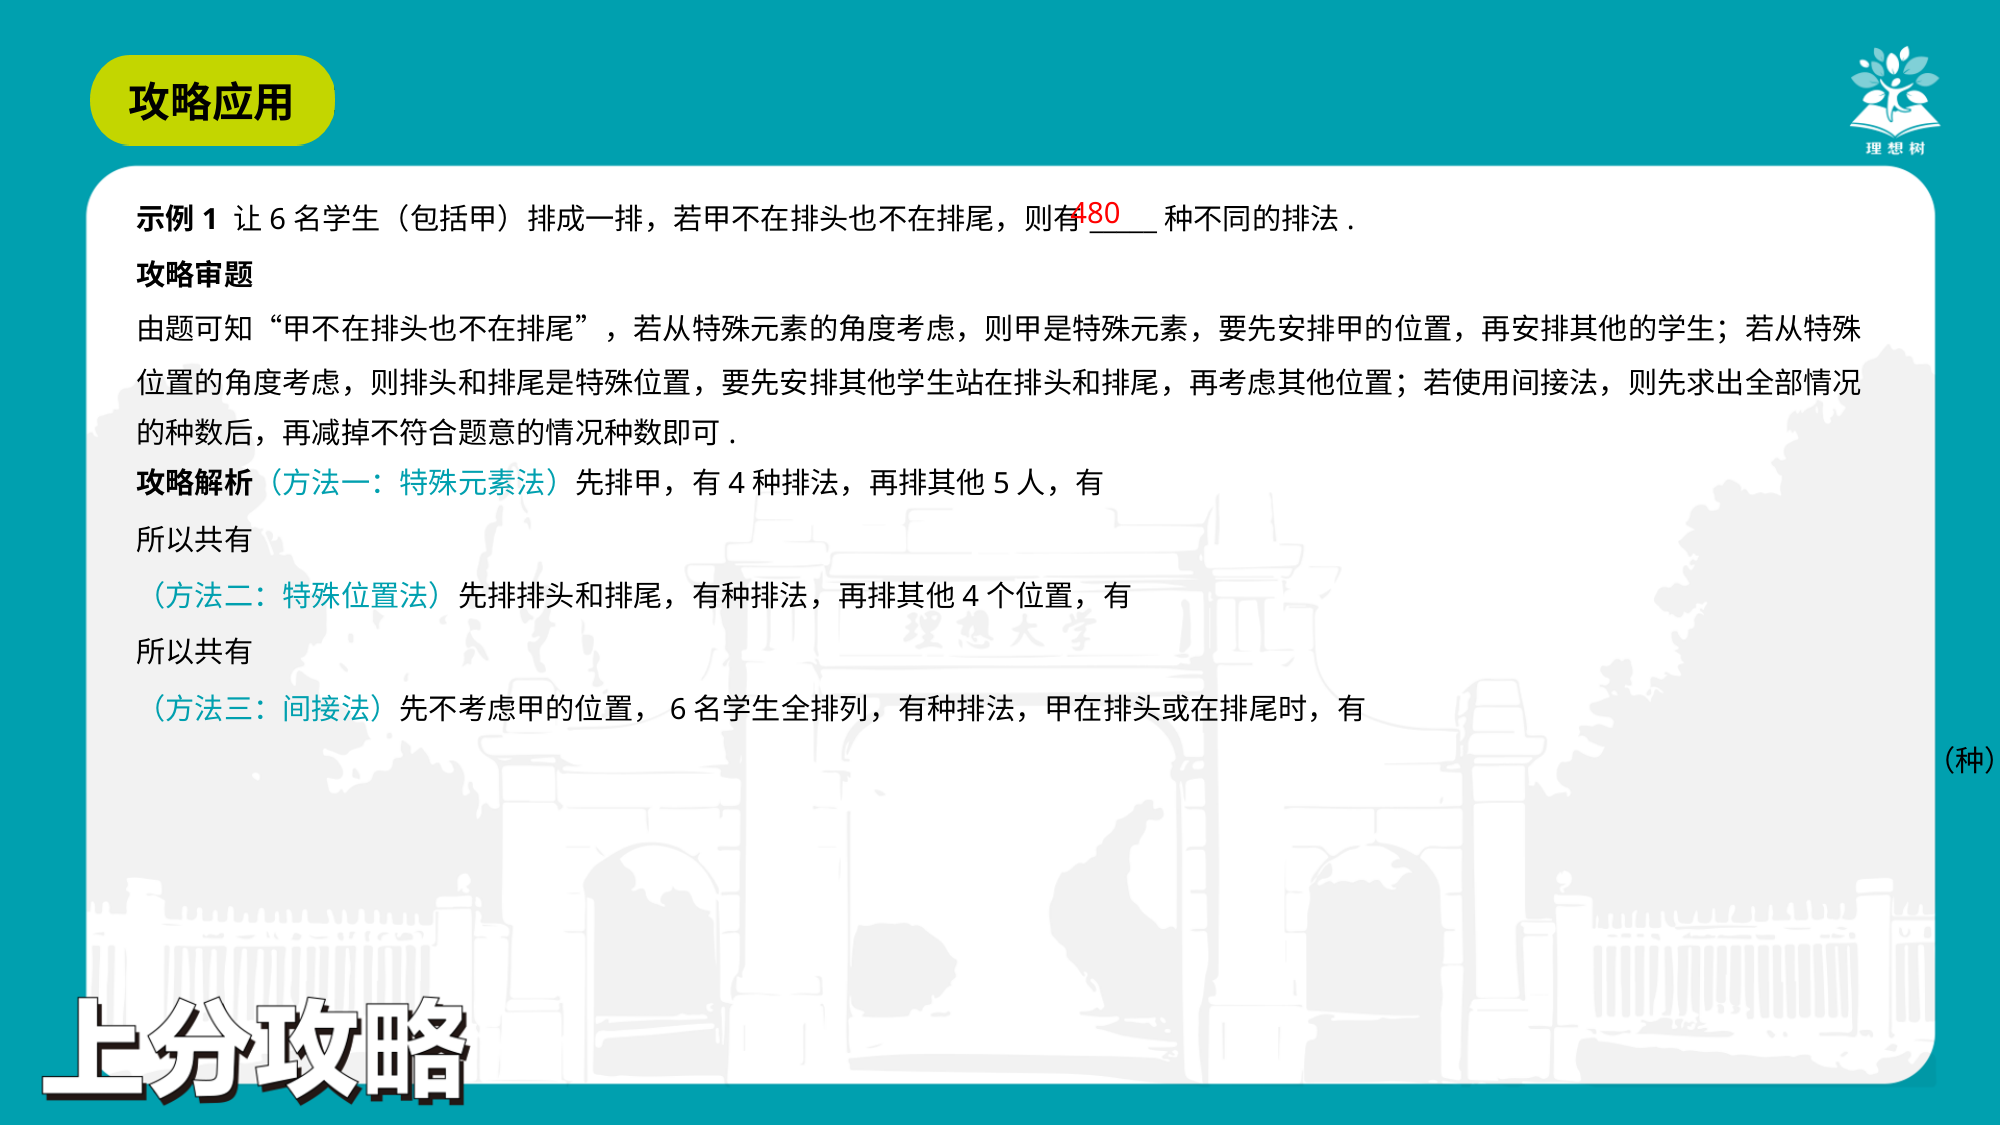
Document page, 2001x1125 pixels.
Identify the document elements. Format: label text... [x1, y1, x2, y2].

text_box 480 [1063, 176, 1128, 223]
text_box 示例1 让6名学生（包括甲）排成一排，若甲不在排头也不在排尾，则有_____种不同的排法. [136, 183, 1865, 230]
picture [0, 0, 2000, 1125]
text_box 攻略审题 由题可知“甲不在排头也不在排尾”，若从特殊元素的角度考虑，则甲是特殊元素，要先安排甲的位置，再安排其他的学生；若从特殊 位置的角度考虑，则排头和排尾是特殊位置，要先安排其他学生站在排头和排尾，再考虑其他位置；若使用间接法，则先求出全部情况 的种数后，再减掉不符合题意的情况种数即可. [136, 236, 1865, 445]
